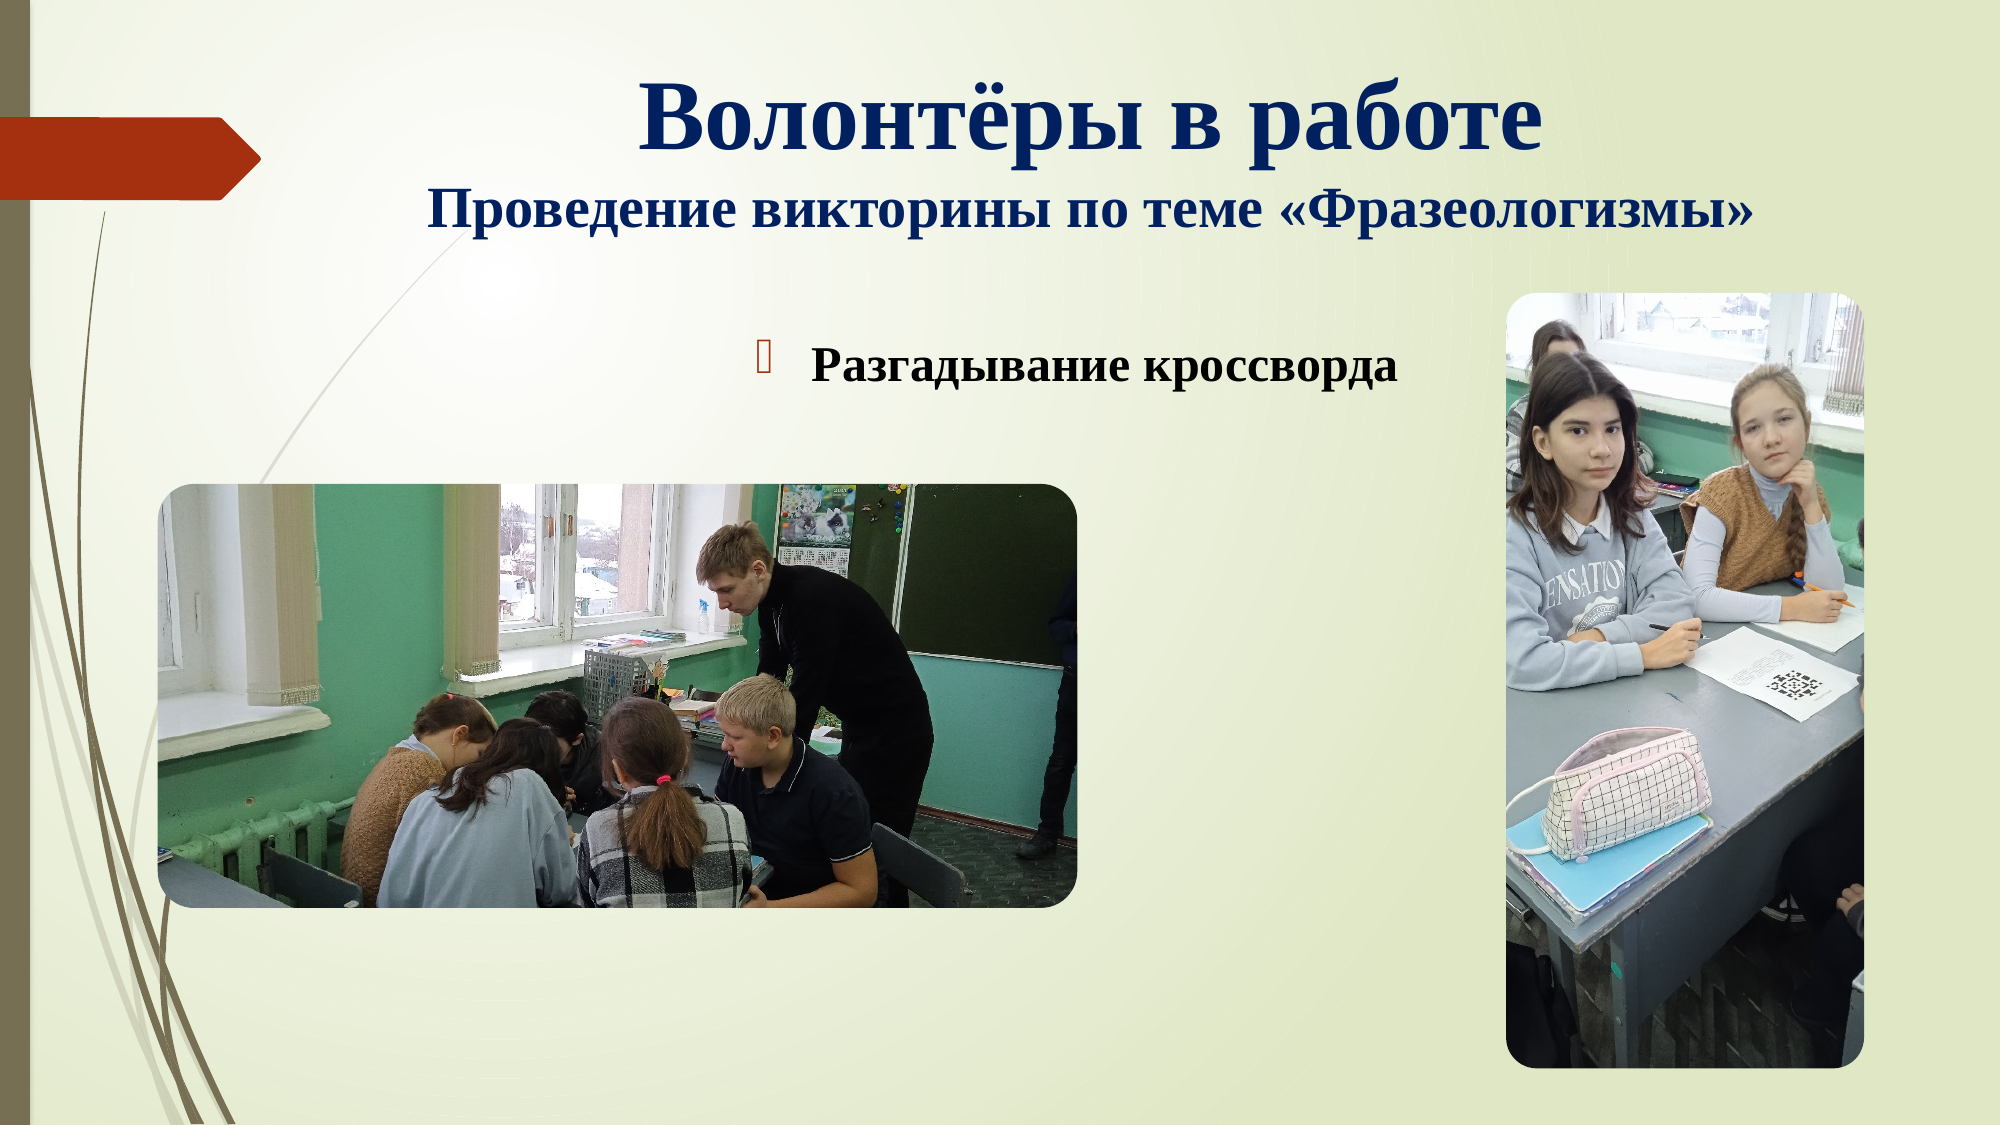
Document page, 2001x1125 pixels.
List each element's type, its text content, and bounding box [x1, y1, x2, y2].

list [1505, 292, 1865, 1069]
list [157, 483, 1078, 909]
title Волонтёры в работе Проведение викторины по теме «Фразеологизмы» [263, 42, 1920, 324]
list Разгадывание кроссворда [290, 323, 1501, 446]
